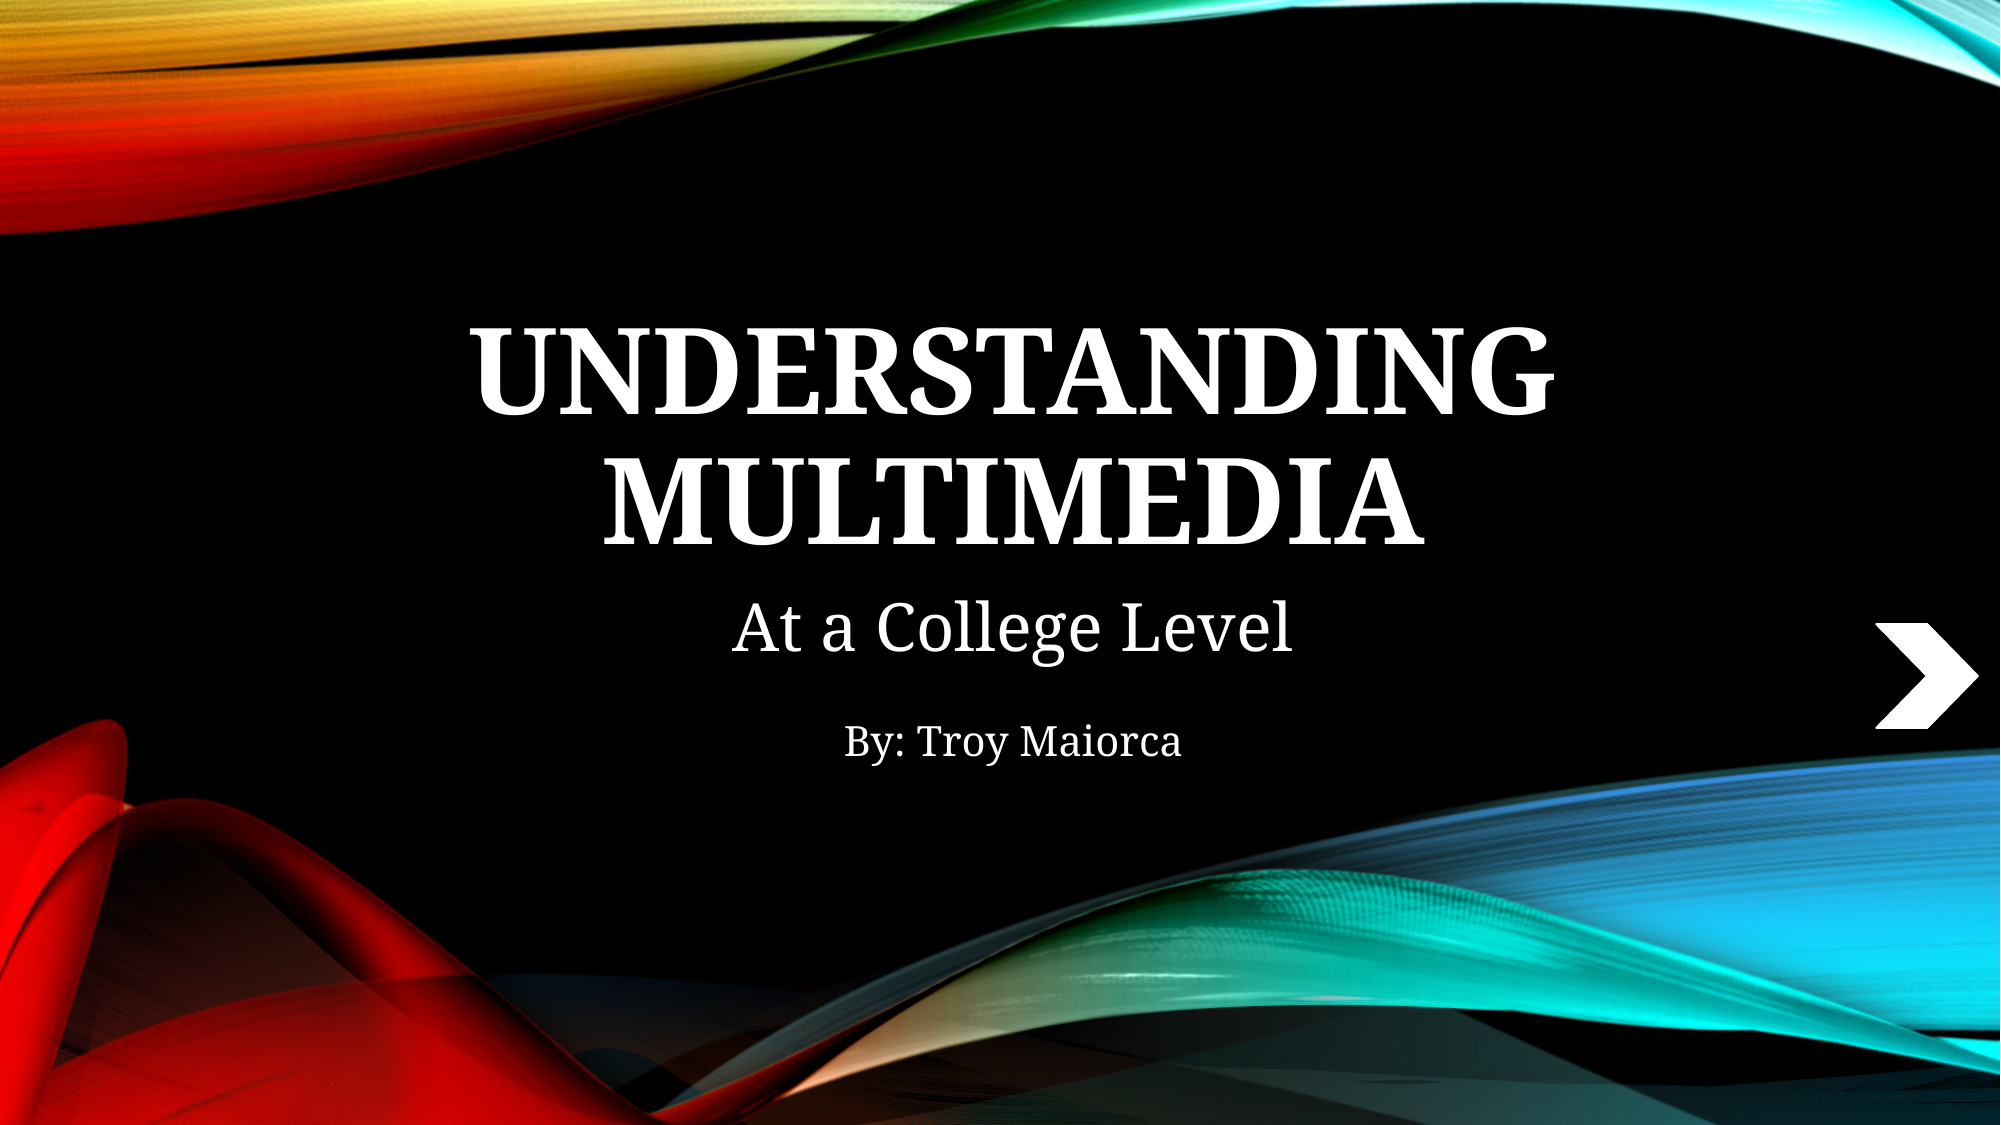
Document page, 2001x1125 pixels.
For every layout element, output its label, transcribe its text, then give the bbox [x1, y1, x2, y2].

text_box [1875, 623, 1979, 729]
text_box At a College Level By: Troy Maiorca [718, 577, 1309, 773]
picture [0, 717, 2000, 1125]
picture [0, 0, 2000, 237]
title Understanding Multimedia [355, 302, 1671, 578]
